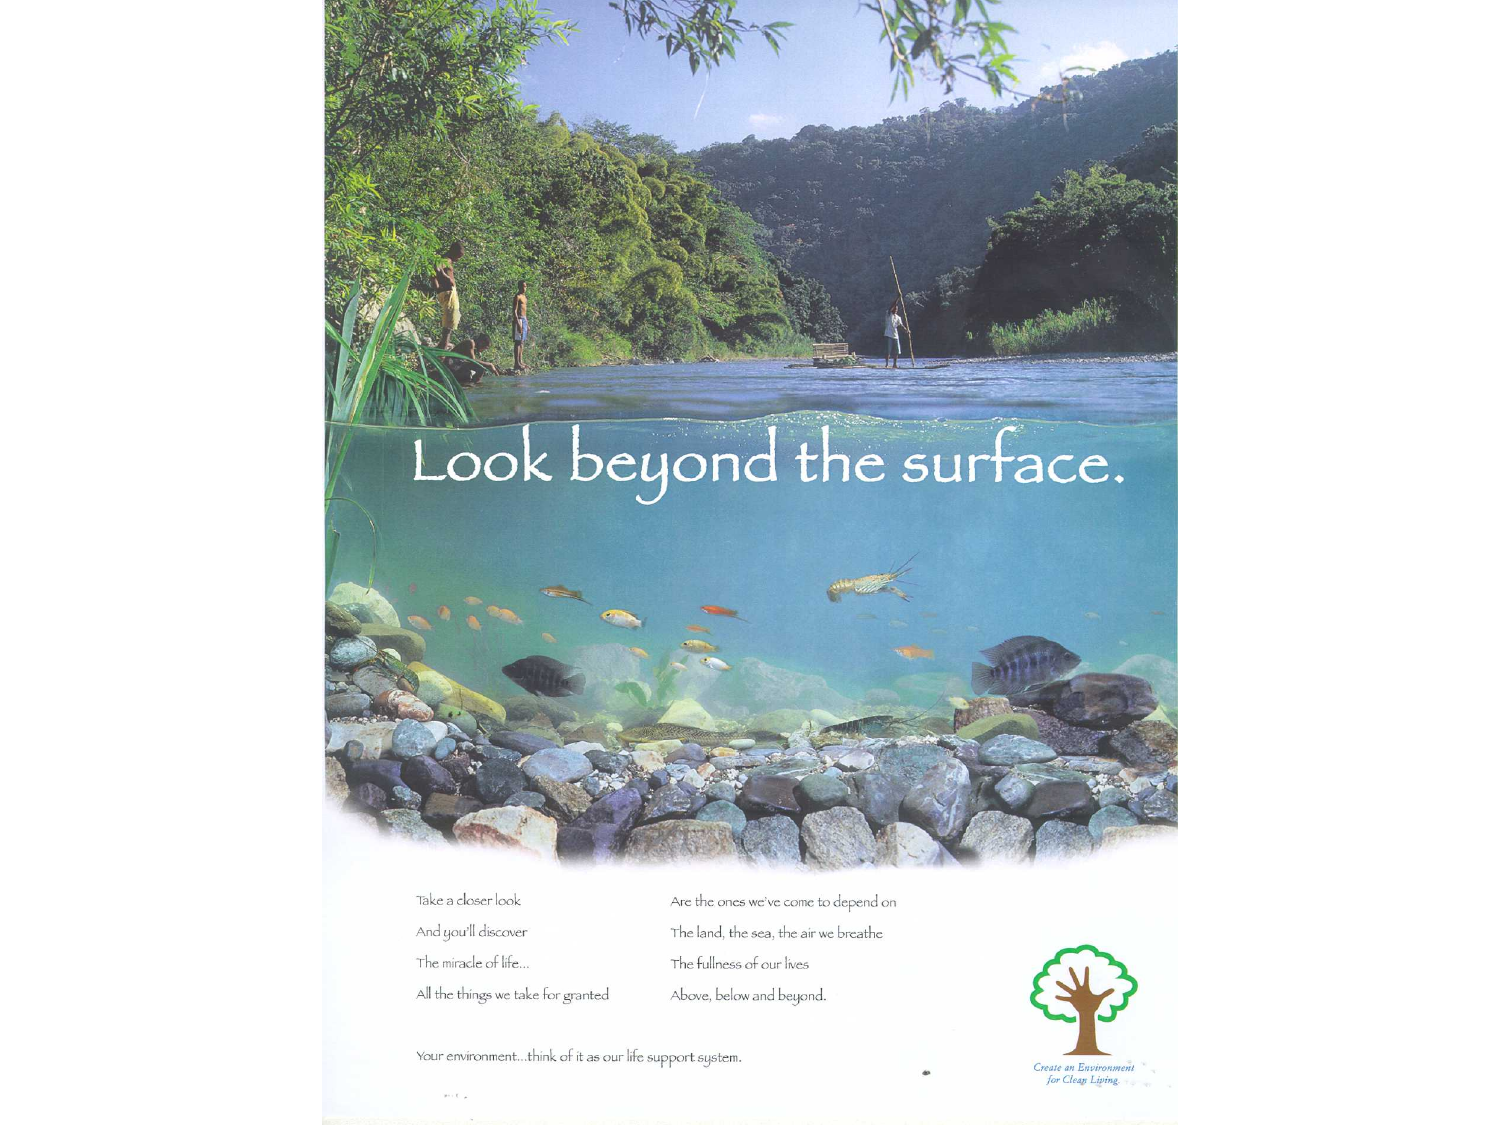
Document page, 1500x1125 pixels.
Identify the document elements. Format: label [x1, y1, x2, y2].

picture [321, 0, 1179, 1125]
